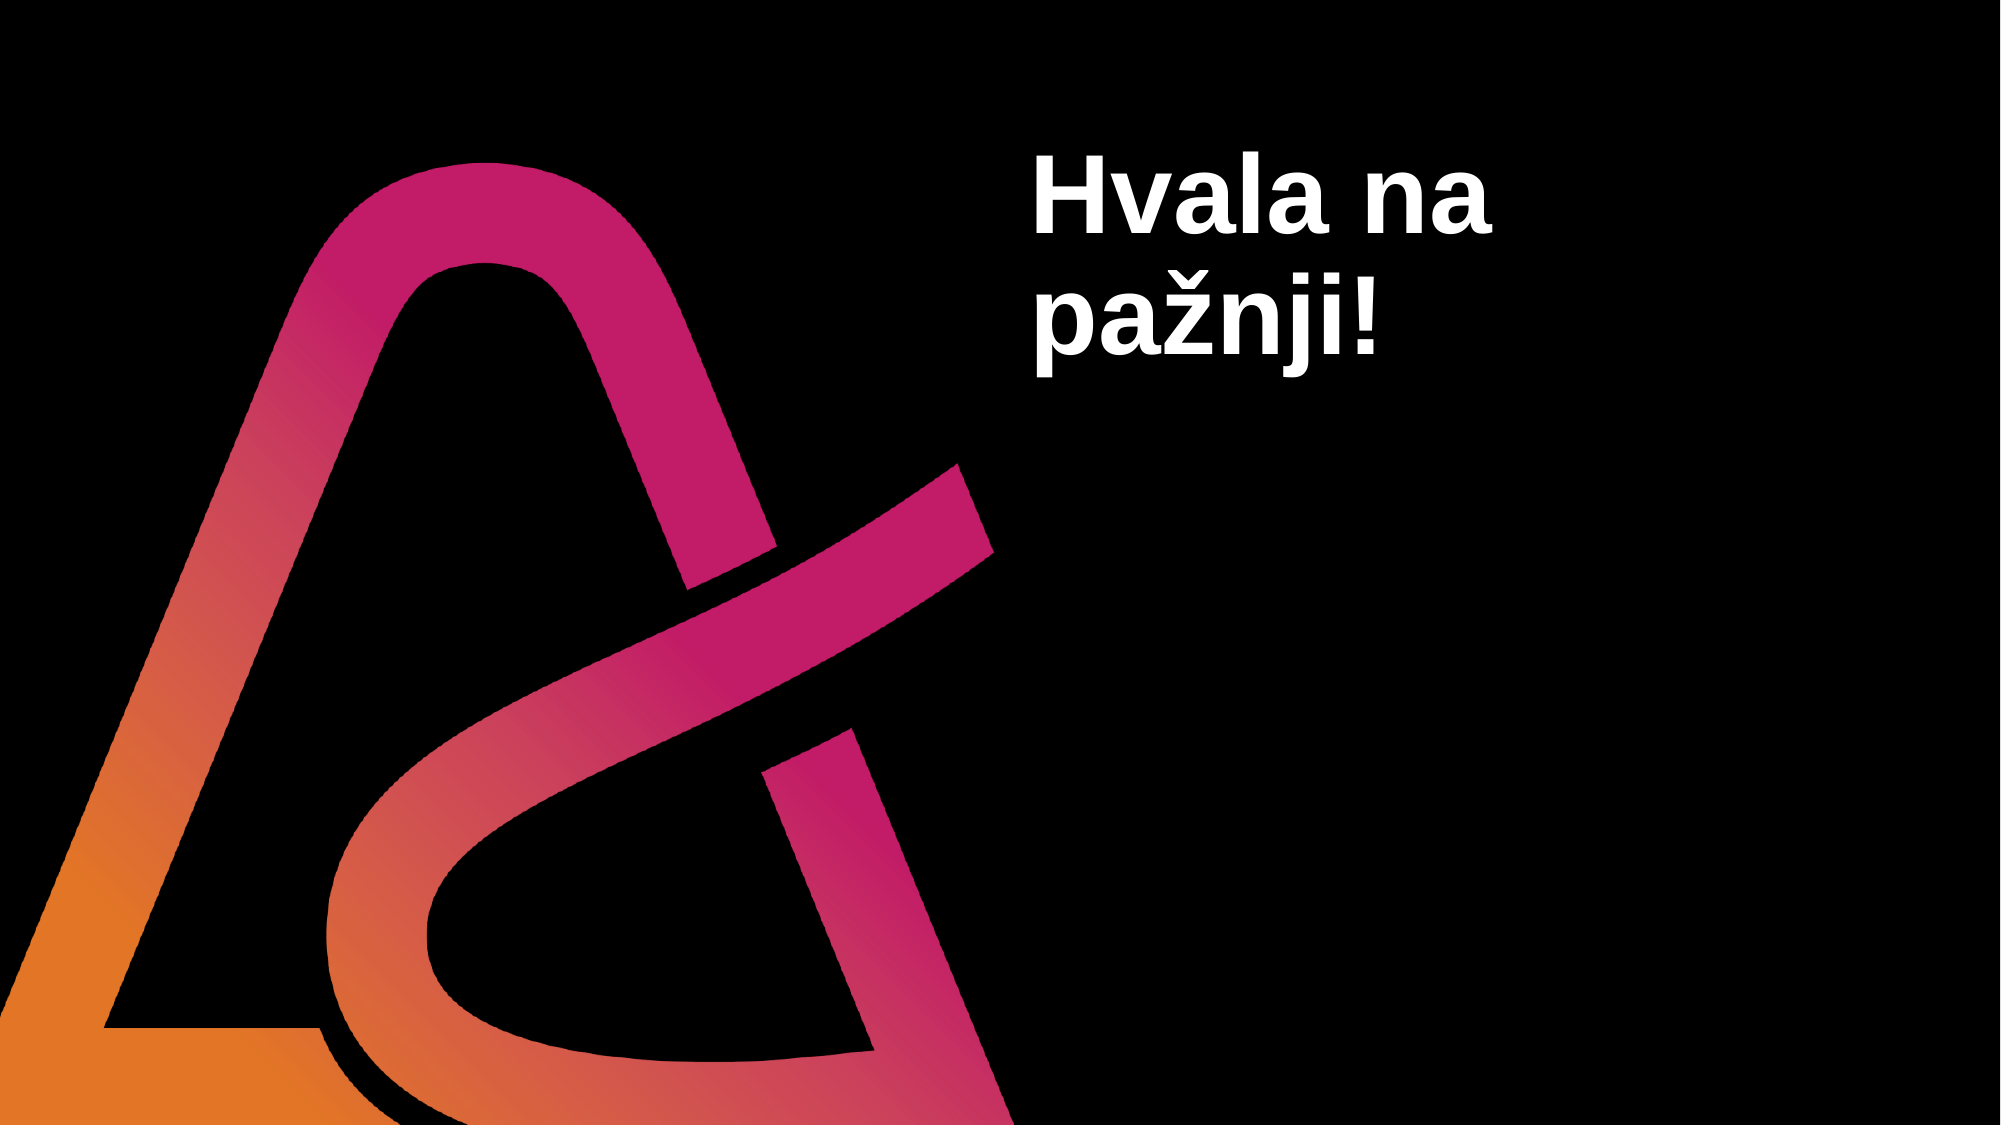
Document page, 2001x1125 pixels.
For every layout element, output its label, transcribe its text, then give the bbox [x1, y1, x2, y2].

title Hvala na pažnji! [1014, 119, 1863, 396]
picture [0, 143, 1015, 1125]
